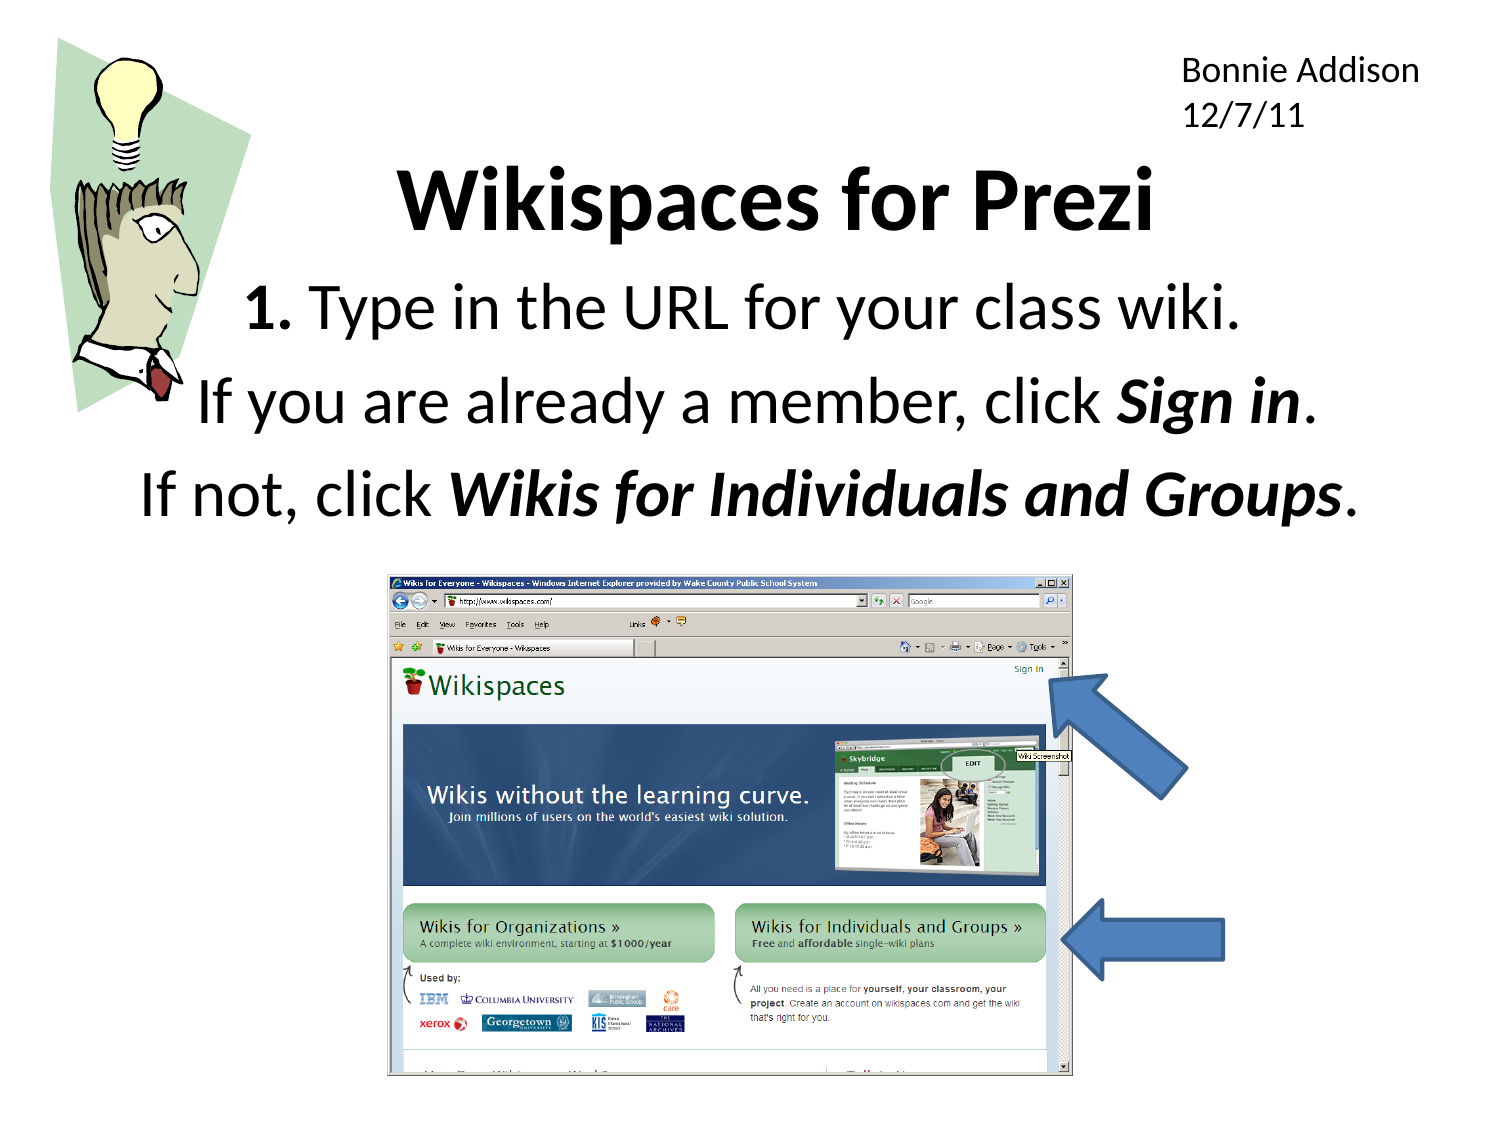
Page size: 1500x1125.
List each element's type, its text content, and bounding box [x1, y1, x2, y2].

text_box [1078, 673, 1189, 801]
picture [49, 37, 252, 413]
subtitle 1. Type in the URL for your class wiki. If you are already a member, click Sign in. If not, click Wikis for Individuals and Groups. [50, 212, 1450, 1125]
title Wikispaces for Prezi [256, 50, 1450, 212]
text_box Bonnie Addison 12/7/11 [1166, 37, 1436, 143]
picture [387, 574, 1074, 1076]
text_box [1078, 898, 1226, 982]
